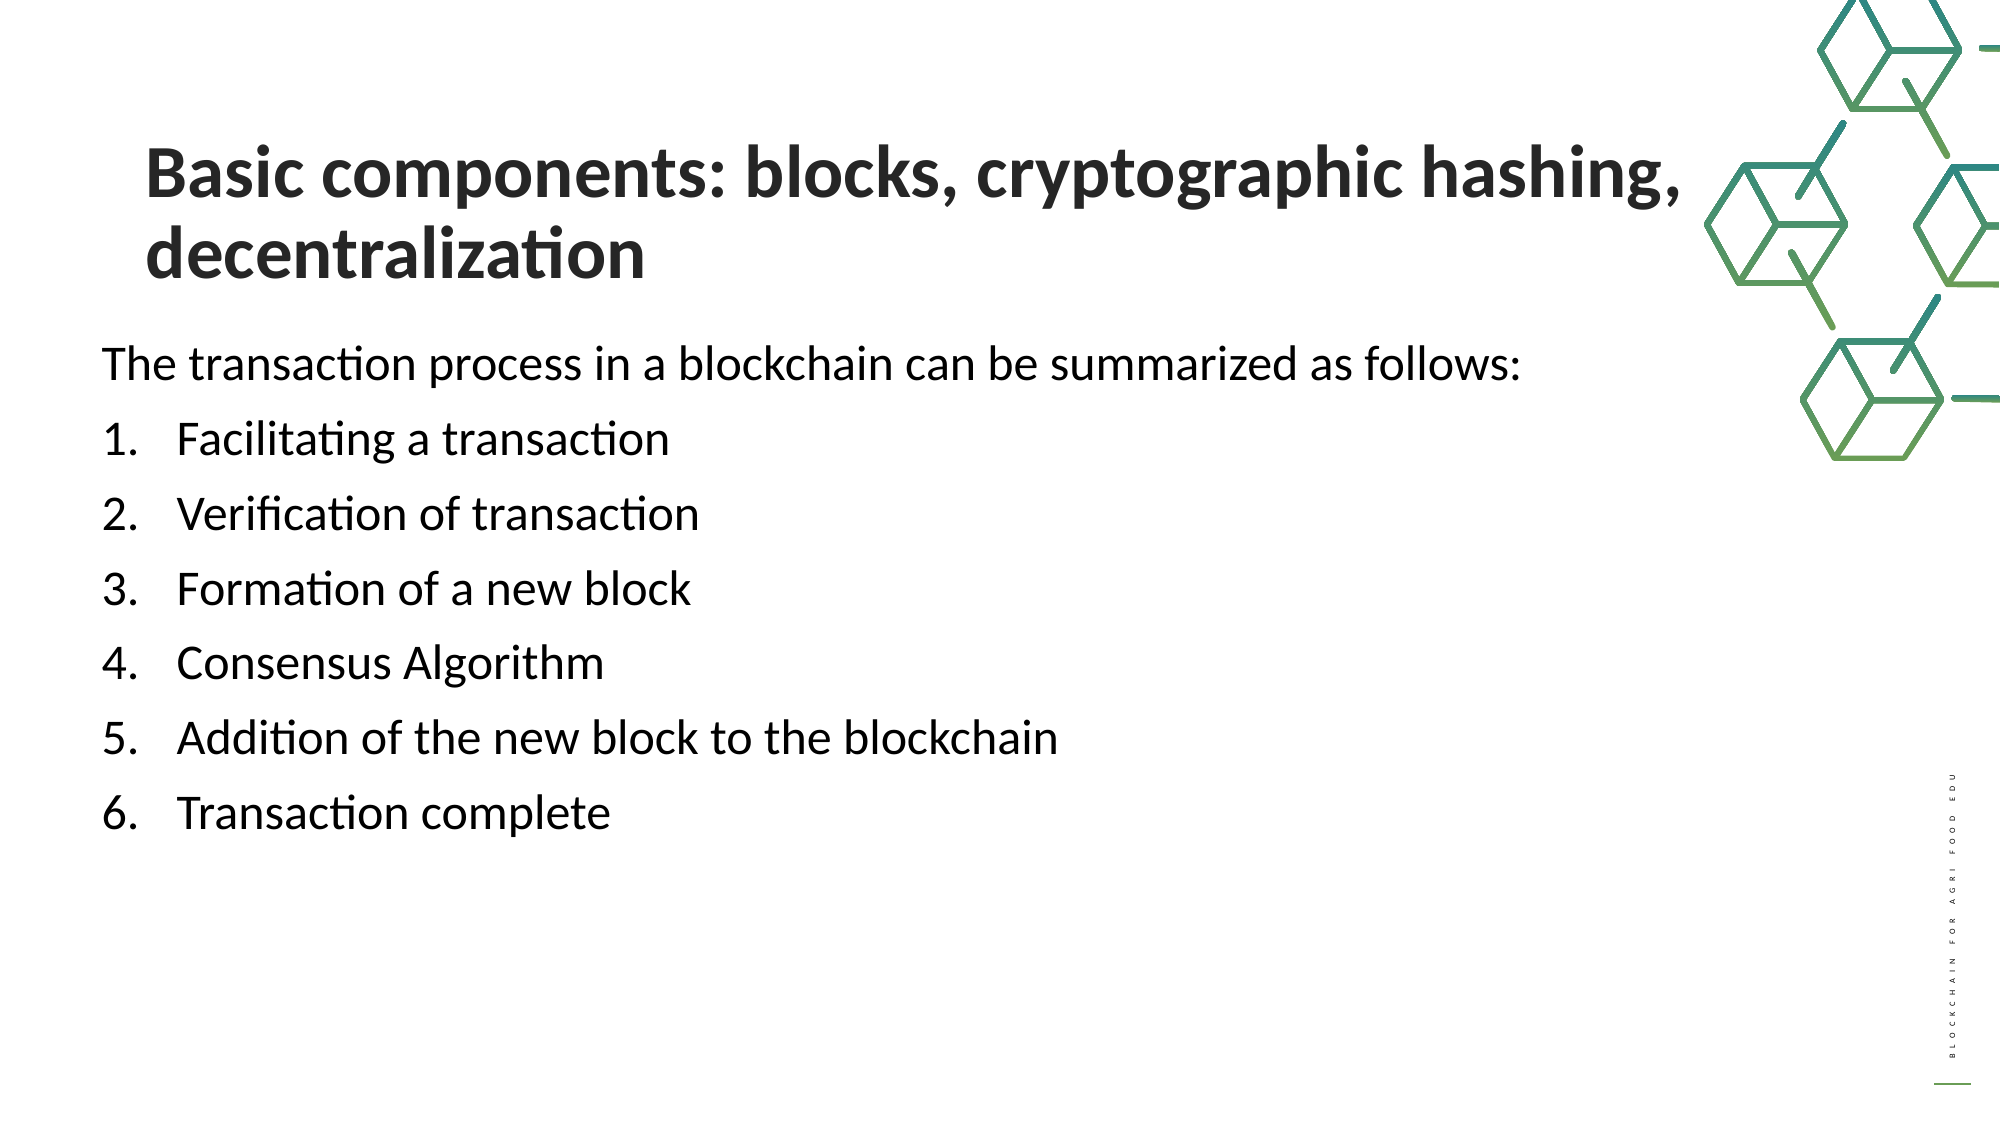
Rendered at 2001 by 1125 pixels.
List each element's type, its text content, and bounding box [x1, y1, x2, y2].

list Basic components: blocks, cryptographic hashing, decentralization [130, 124, 1704, 337]
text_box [1704, 0, 2000, 461]
list The transaction process in a blockchain can be summarized as follows: Facilitating a transaction Verification of transaction Formation of a new block Consensus Algorithm Addition of the new block to the blockchain Transaction complete [86, 329, 1825, 962]
